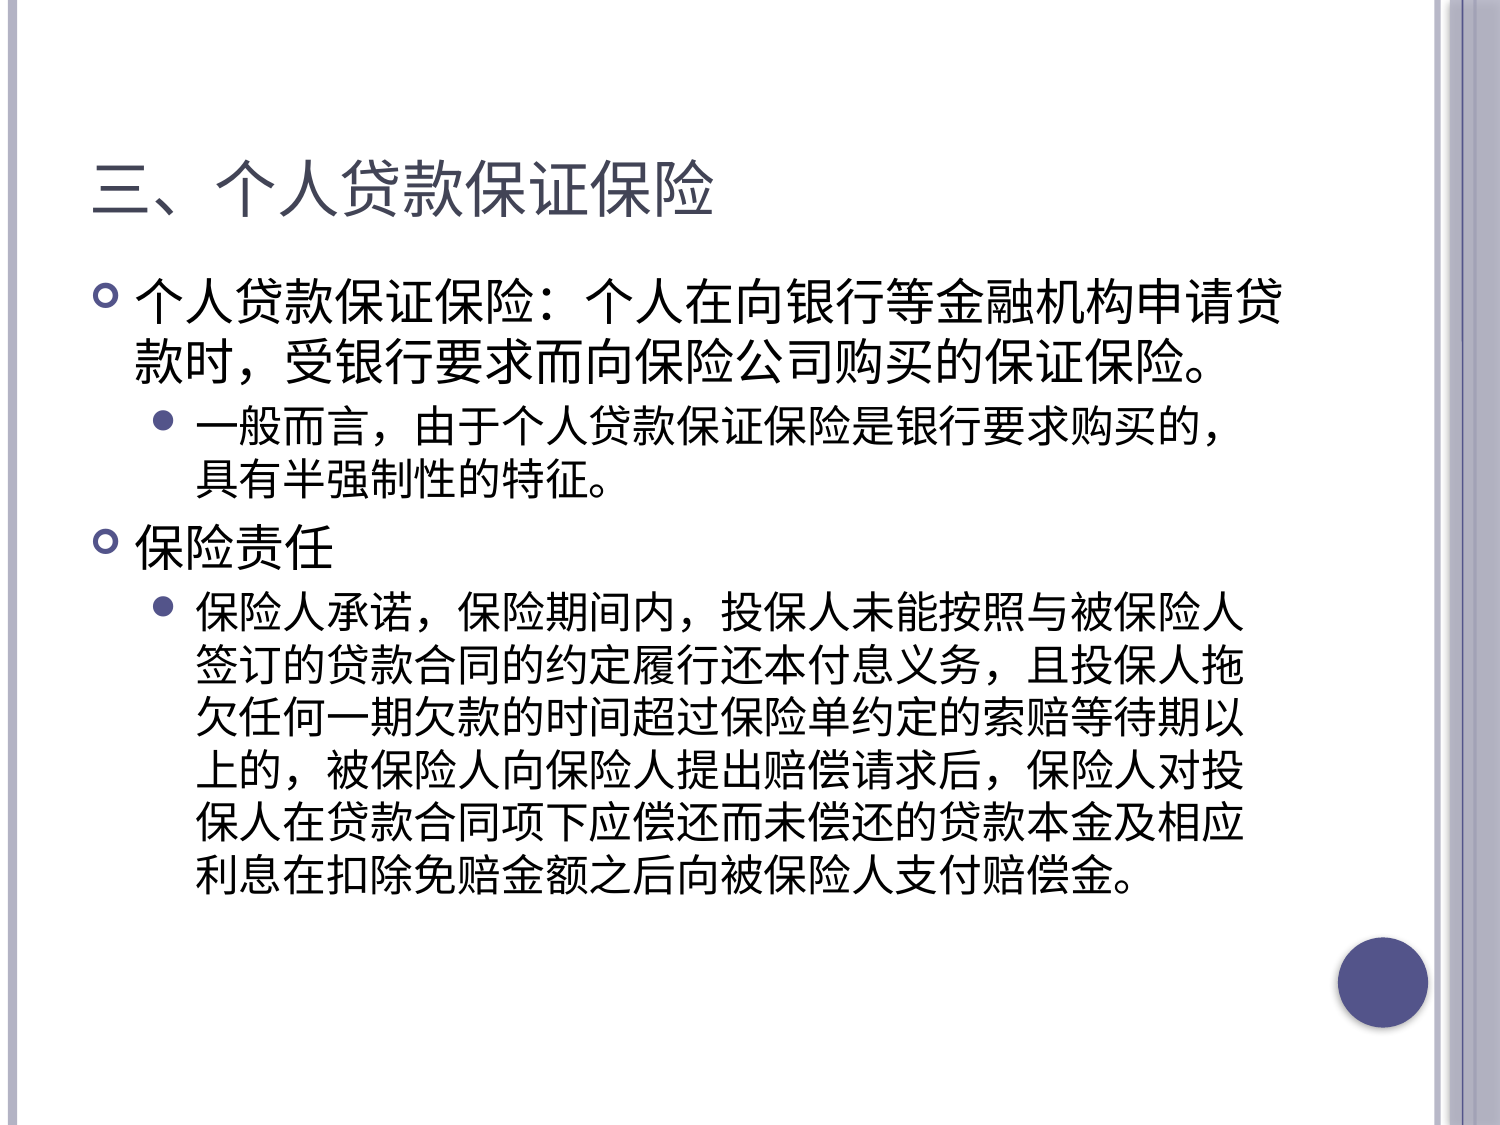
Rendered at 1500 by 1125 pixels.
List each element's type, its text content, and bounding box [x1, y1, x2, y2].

title 三、个人贷款保证保险 [75, 45, 1300, 233]
list 个人贷款保证保险：个人在向银行等金融机构申请贷款时，受银行要求而向保险公司购买的保证保险。 一般而言，由于个人贷款保证保险是银行要求购买的，具有半强制性的特征。 保险责任 保险人承诺，保险期间内，投保人未能按照与被保险人签订的贷款合同的约定履行还本付息义务，且投保人拖欠任何一期欠款的时间超过保险单约定的索赔等待期以上的，被保险人向保险人提出赔偿请求后，保险人对投保人在贷款合同项下应偿还而未偿还的贷款本金及相应利息在扣除免赔金额之后向被保险人支付赔偿金。 [74, 262, 1301, 1063]
